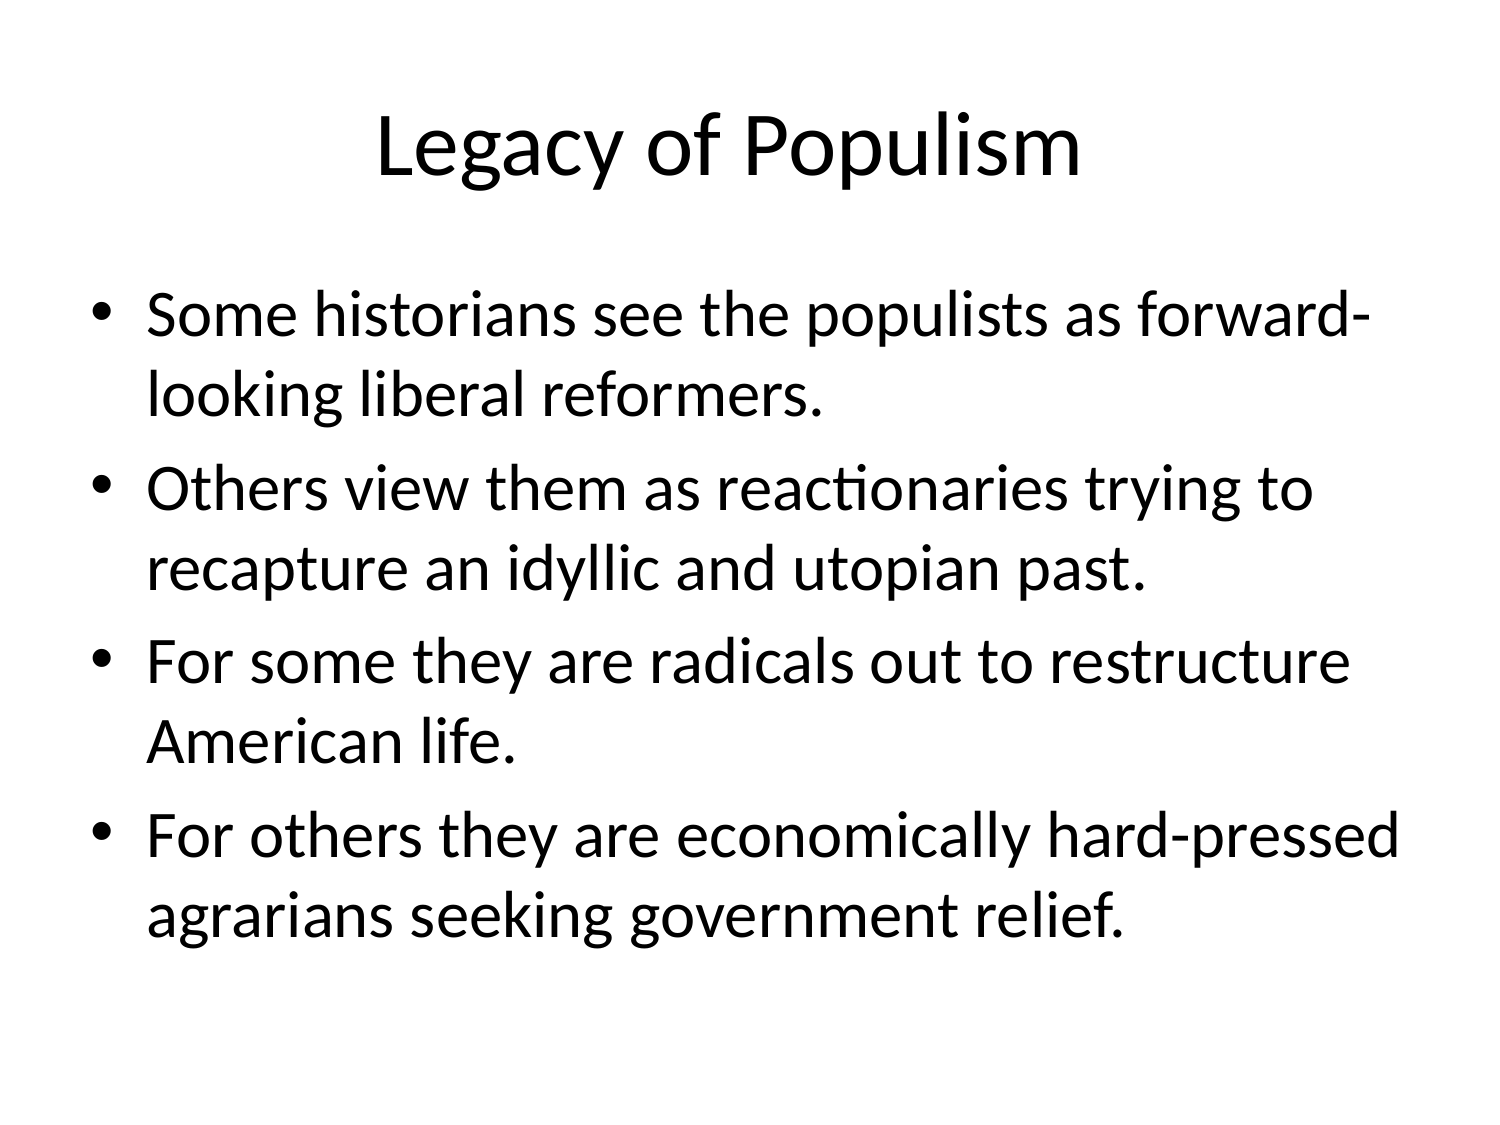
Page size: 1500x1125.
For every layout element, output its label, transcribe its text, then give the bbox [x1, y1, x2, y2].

list Some historians see the populists as forward-looking liberal reformers. Others view them as reactionaries trying to recapture an idyllic and utopian past. For some they are radicals out to restructure American life. For others they are economically hard-pressed agrarians seeking government relief. [75, 262, 1425, 1005]
title Legacy of Populism [75, 45, 1425, 233]
